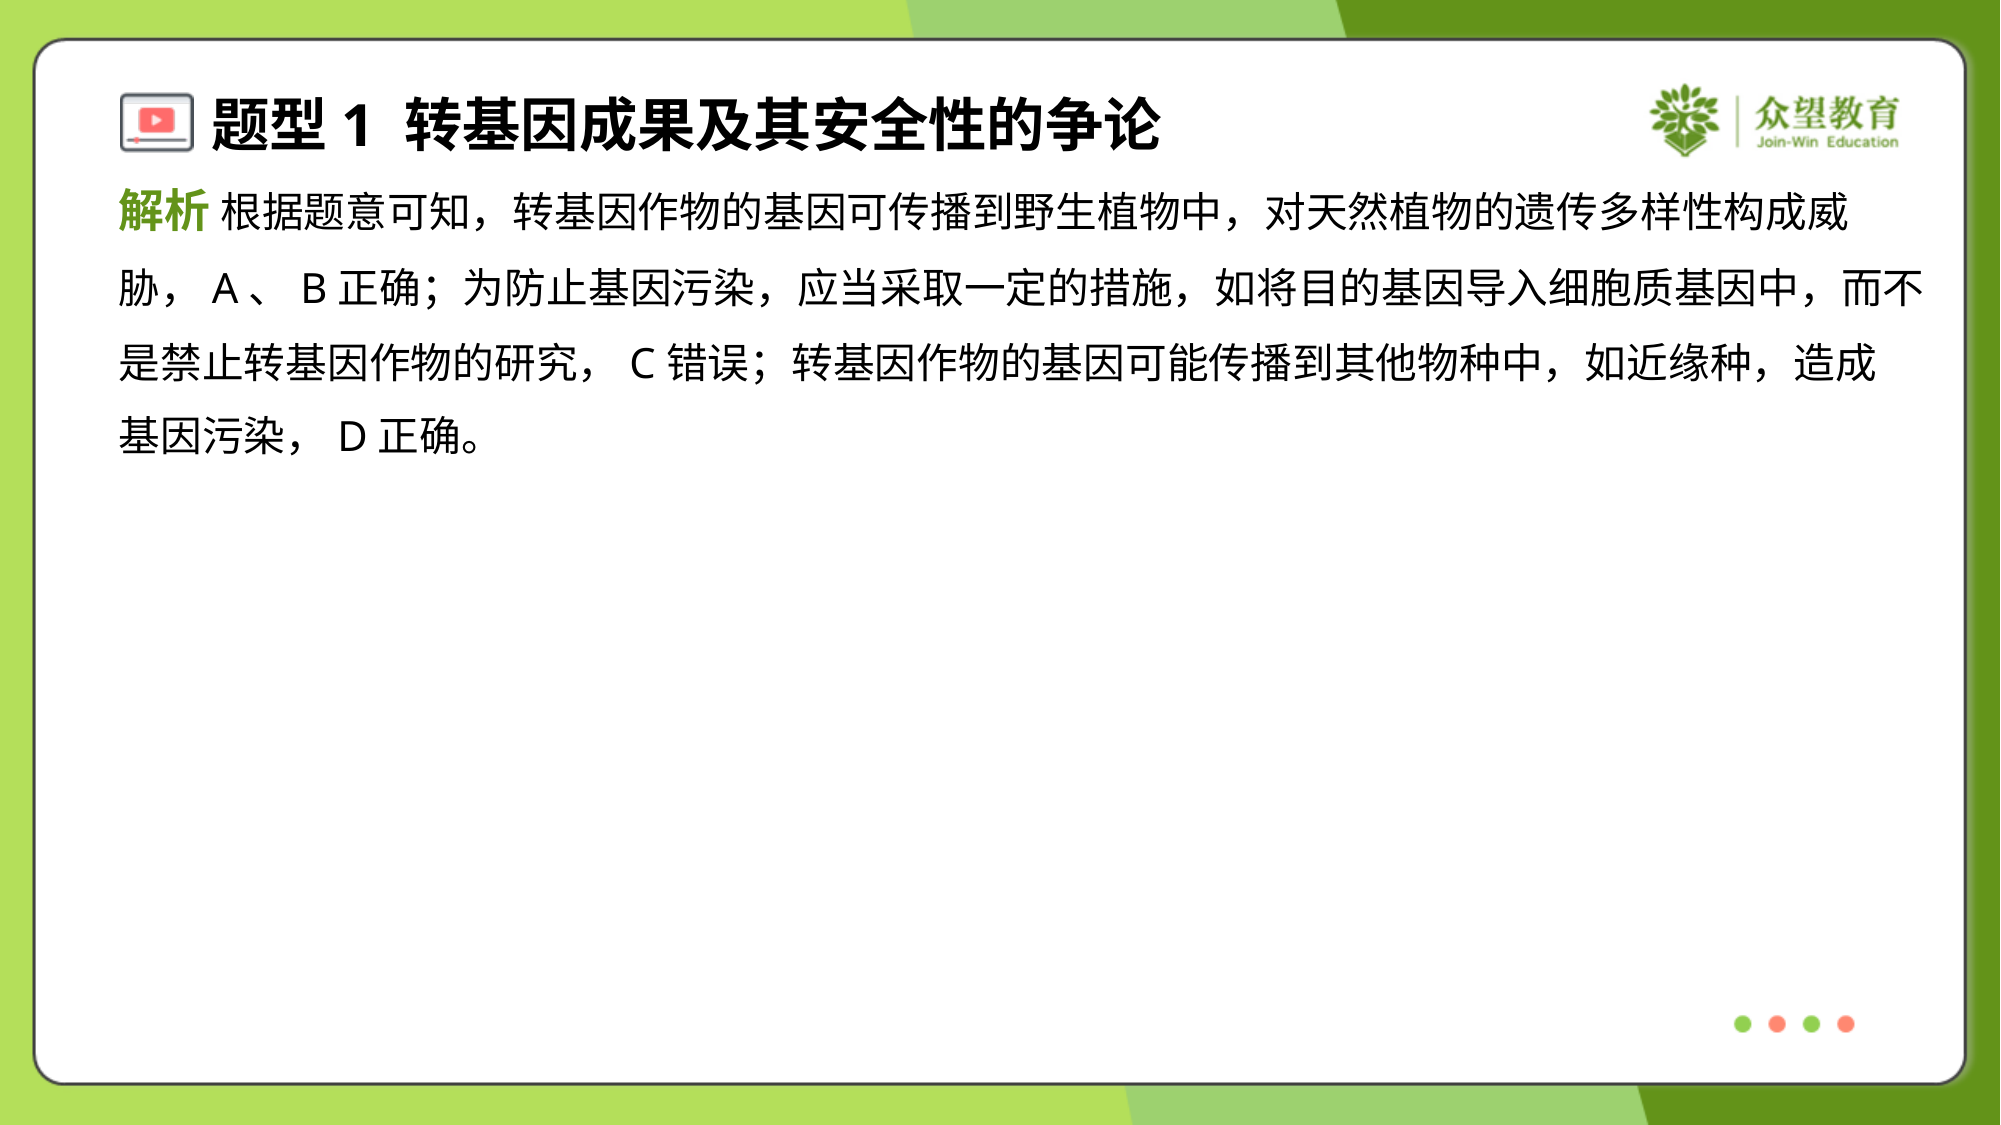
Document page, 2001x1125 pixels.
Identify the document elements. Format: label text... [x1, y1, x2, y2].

text_box 解析 根据题意可知，转基因作物的基因可传播到野生植物中，对天然植物的遗传多样性构成威 胁，A、B正确；为防止基因污染，应当采取一定的措施，如将目的基因导入细胞质基因中，而不 是禁止转基因作物的研究，C错误；转基因作物的基因可能传播到其他物种中，如近缘种，造成 基因污染，D正确。 [118, 159, 1883, 452]
picture [0, 0, 2000, 1125]
